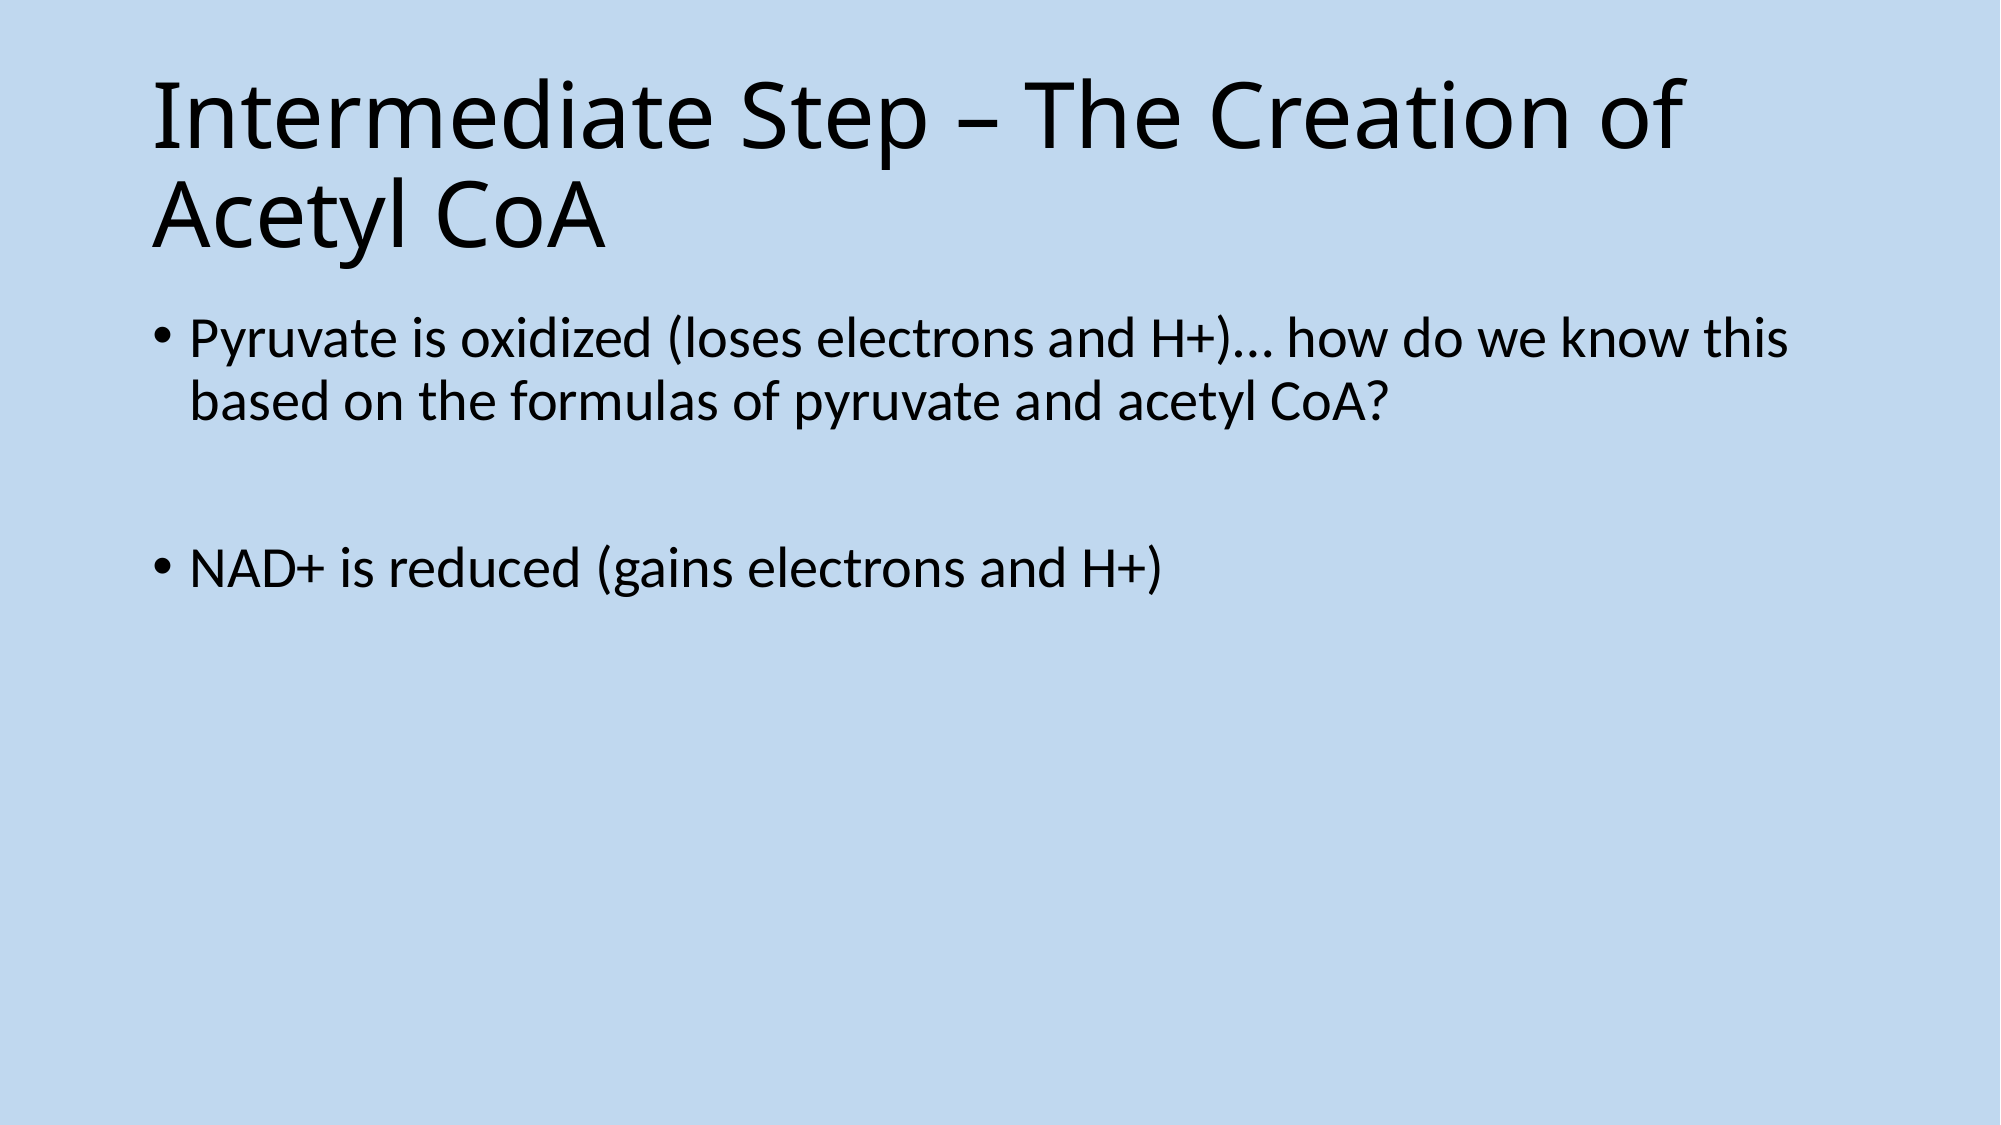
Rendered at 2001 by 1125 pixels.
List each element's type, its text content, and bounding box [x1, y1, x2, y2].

title Intermediate Step – The Creation of Acetyl CoA [137, 59, 1933, 278]
list Pyruvate is oxidized (loses electrons and H+)… how do we know this based on the formulas of pyruvate and acetyl CoA? NAD+ is reduced (gains electrons and H+) [137, 299, 1863, 1014]
